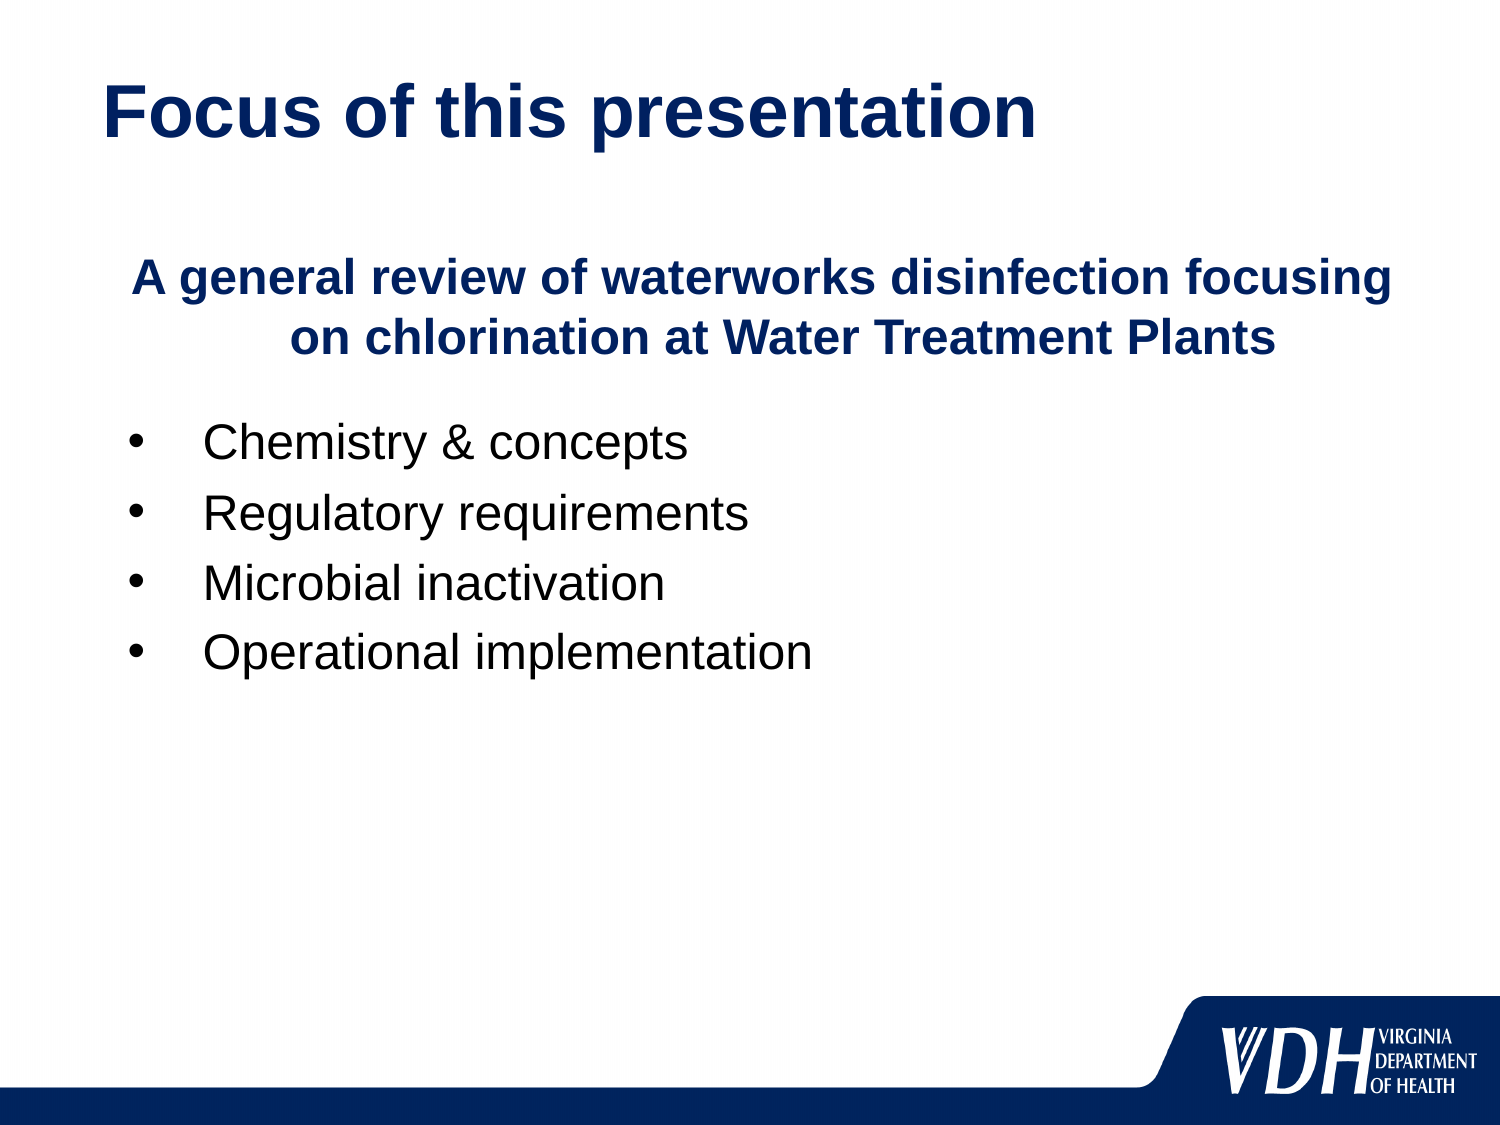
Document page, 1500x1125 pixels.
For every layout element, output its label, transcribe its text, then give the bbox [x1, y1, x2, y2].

picture [0, 0, 1500, 1125]
list A general review of waterworks disinfection focusing on chlorination at Water Treatment Plants Chemistry & concepts Regulatory requirements Microbial inactivation Operational implementation [112, 237, 1413, 713]
title Focus of this presentation [87, 62, 1315, 154]
